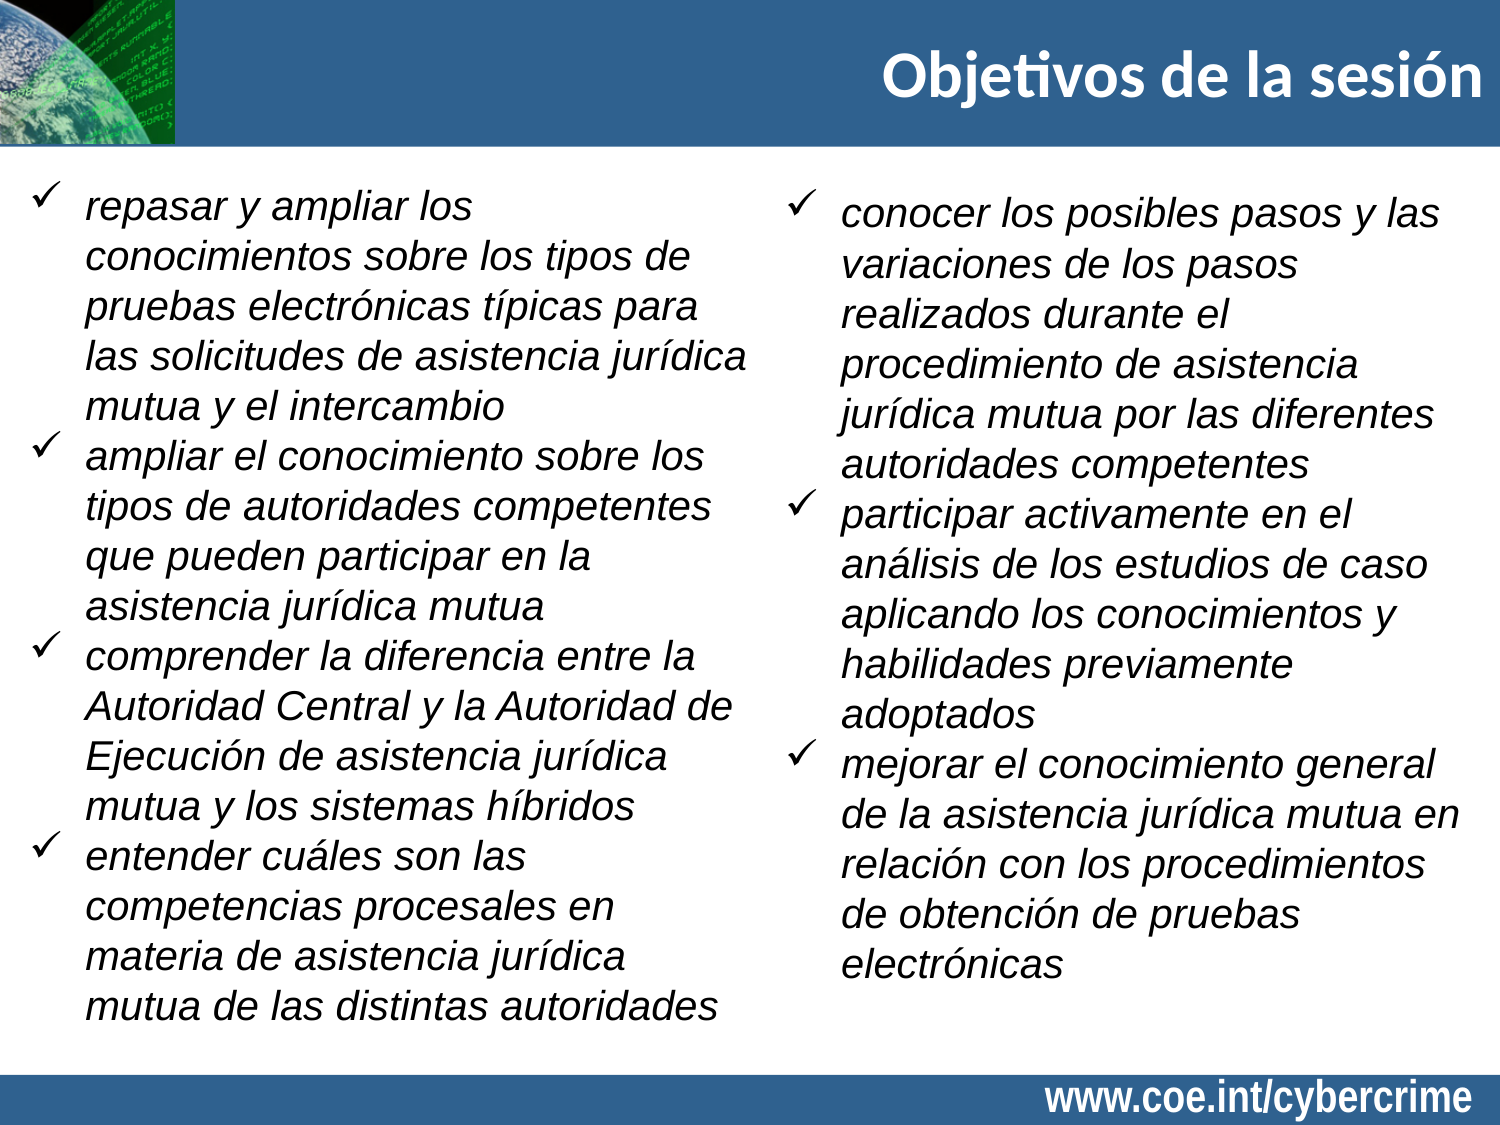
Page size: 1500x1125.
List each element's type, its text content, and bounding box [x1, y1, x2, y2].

text_box Objetivos de la sesión [177, 0, 1500, 149]
text_box repasar y ampliar los conocimientos sobre los tipos de pruebas electrónicas típicas para las solicitudes de asistencia jurídica mutua y el intercambio ampliar el conocimiento sobre los tipos de autoridades competentes que pueden participar en la asistencia jurídica mutua comprender la diferencia entre la Autoridad Central y la Autoridad de Ejecución de asistencia jurídica mutua y los sistemas híbridos entender cuáles son las competencias procesales en materia de asistencia jurídica mutua de las distintas autoridades [14, 171, 765, 1037]
text_box www.coe.int/cybercrime [1030, 1059, 1500, 1125]
picture [0, 0, 175, 144]
text_box conocer los posibles pasos y las variaciones de los pasos realizados durante el procedimiento de asistencia jurídica mutua por las diferentes autoridades competentes participar activamente en el análisis de los estudios de caso aplicando los conocimientos y habilidades previamente adoptados mejorar el conocimiento general de la asistencia jurídica mutua en relación con los procedimientos de obtención de pruebas electrónicas [770, 178, 1480, 1049]
text_box [0, 1073, 1030, 1125]
